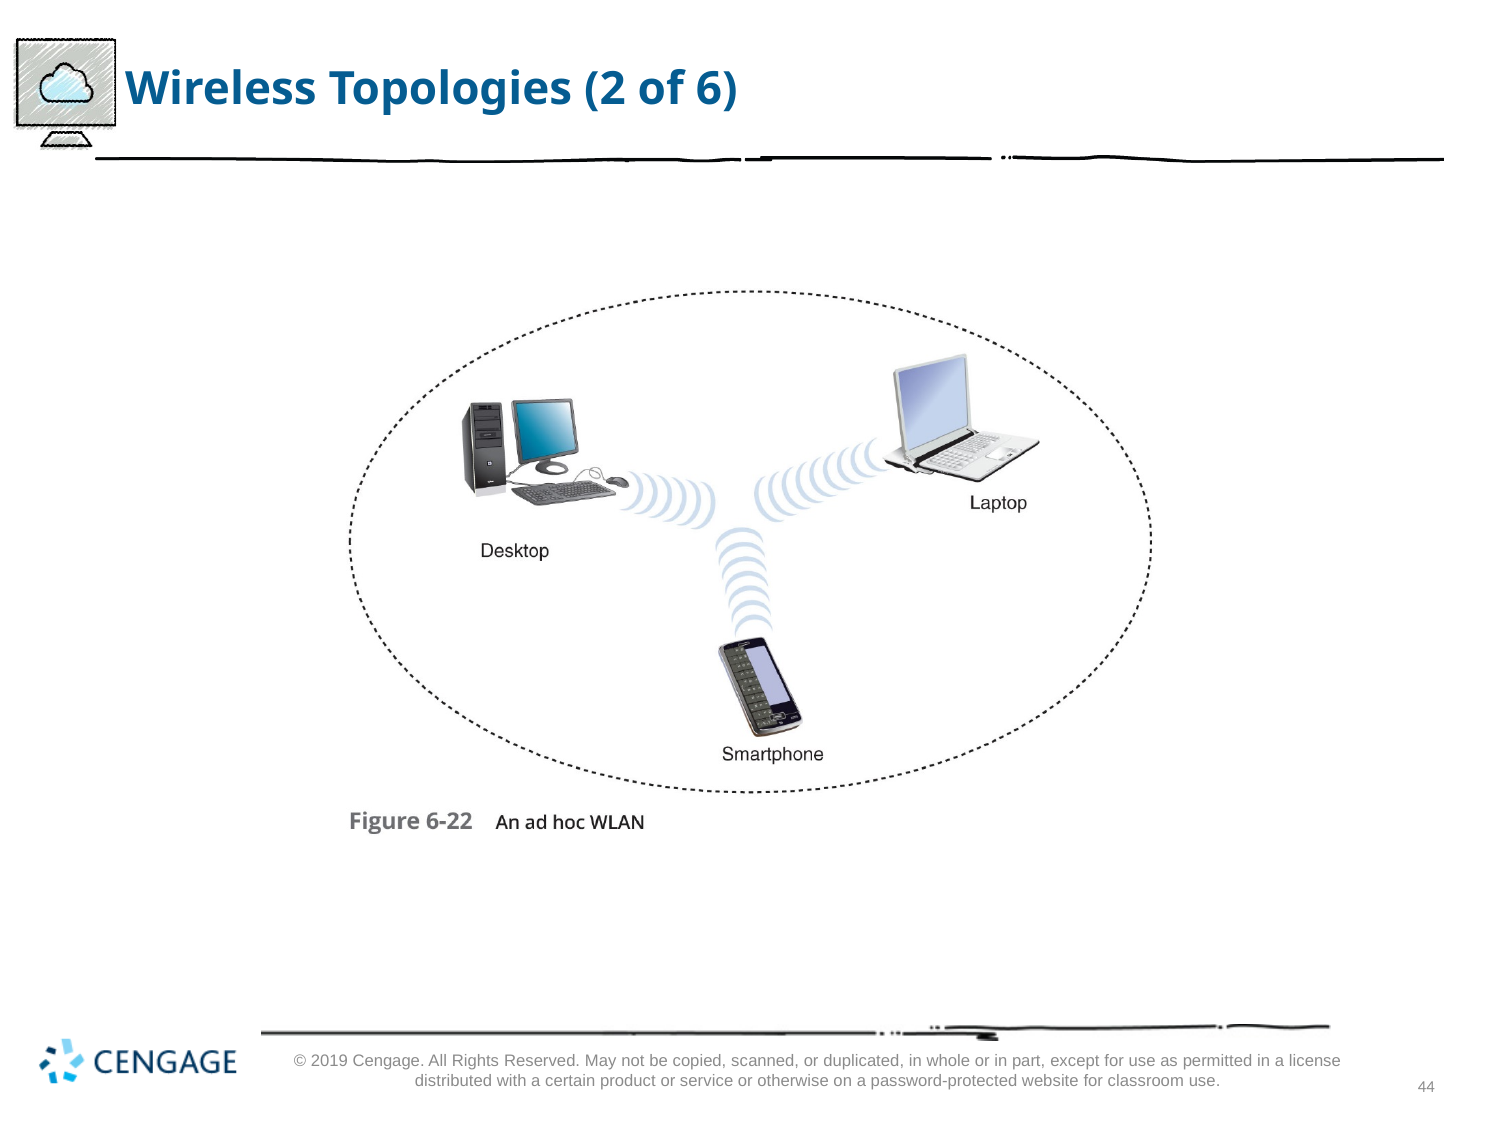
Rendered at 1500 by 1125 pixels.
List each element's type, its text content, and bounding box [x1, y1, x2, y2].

picture [346, 288, 1154, 837]
picture [95, 155, 1444, 163]
title Wireless Topologies (2 of 6) [125, 66, 1442, 116]
footer © 2019 Cengage. All Rights Reserved. May not be copied, scanned, or duplicated, in whole or in part, except for use as permitted in a license distributed with a certain product or service or otherwise on a password-protected website for classroom use. [262, 1050, 1375, 1091]
picture [19, 1025, 249, 1096]
picture [13, 36, 117, 151]
picture [261, 1024, 1331, 1041]
